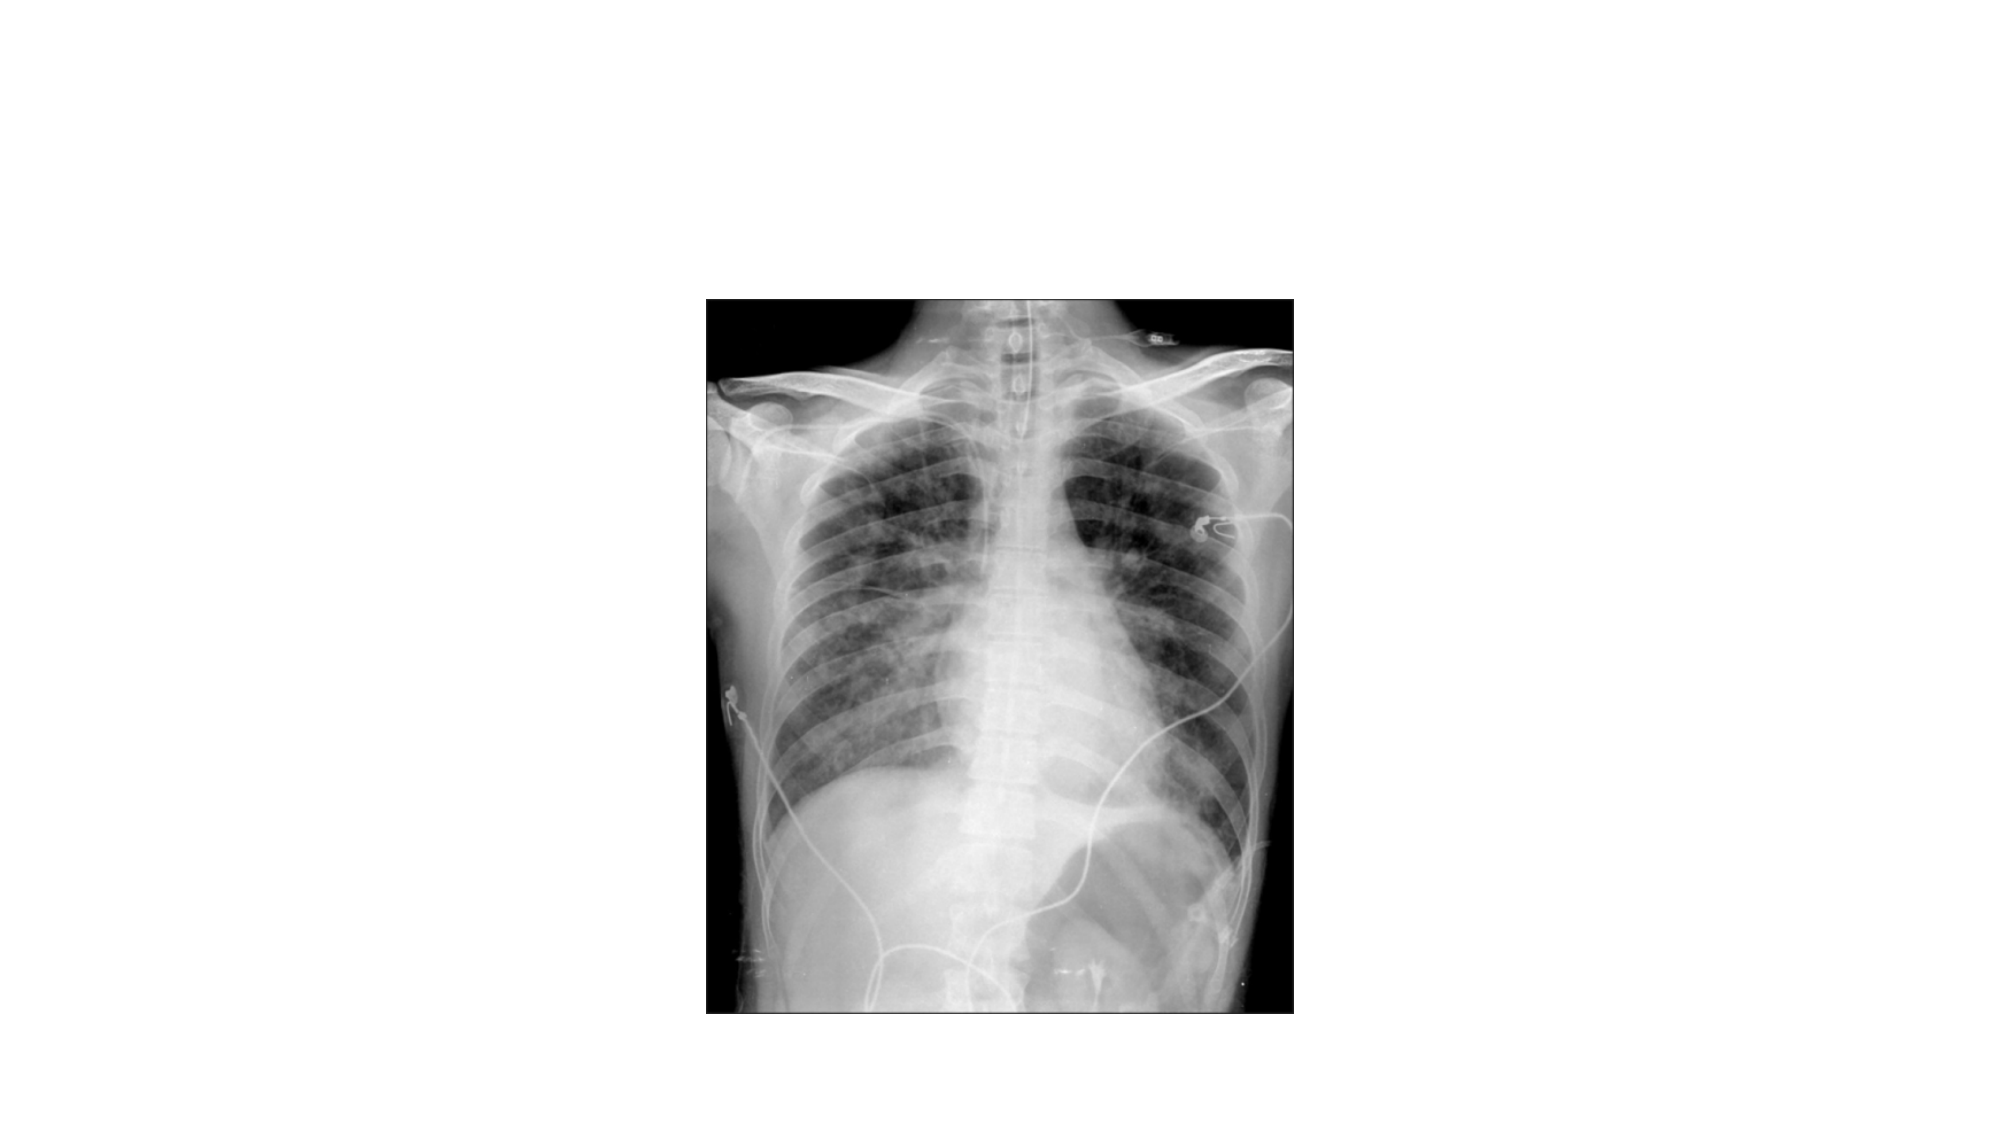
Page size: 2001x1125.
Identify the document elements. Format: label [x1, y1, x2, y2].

list [706, 299, 1294, 1014]
